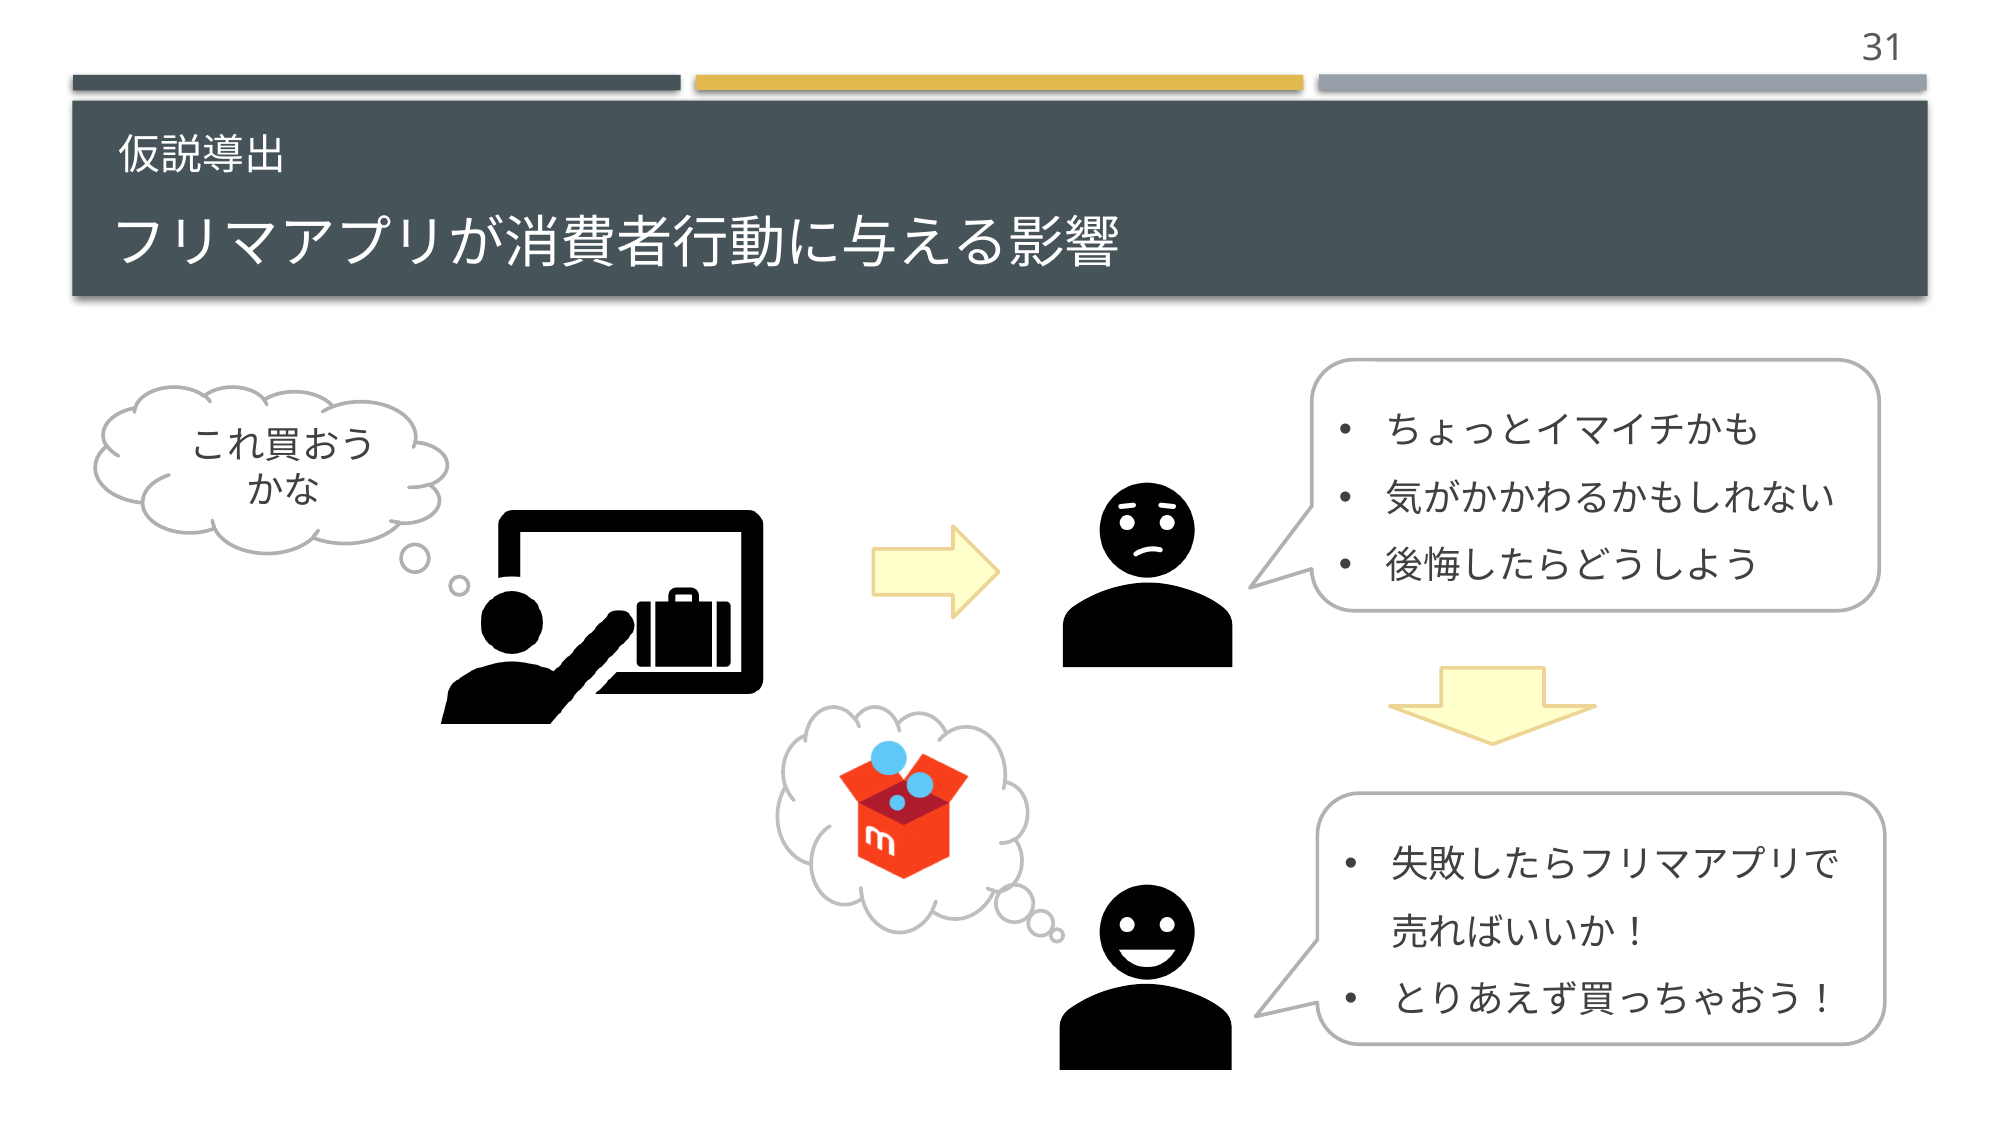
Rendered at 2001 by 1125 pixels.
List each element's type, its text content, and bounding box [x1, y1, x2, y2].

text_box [1060, 470, 1234, 669]
text_box 失敗したらフリマアプリで売ればいいか！ とりあえず買っちゃおう！ [1254, 791, 1887, 1047]
text_box [1388, 666, 1598, 746]
title フリマアプリが消費者行動に与える影響 [95, 115, 1905, 282]
text_box [871, 524, 1001, 620]
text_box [777, 705, 1028, 933]
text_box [1057, 871, 1233, 1072]
text_box 仮説導出 [103, 120, 522, 185]
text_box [94, 385, 779, 793]
text_box ちょっとイマイチかも 気がかかわるかもしれない 後悔したらどうしよう [1248, 357, 1882, 613]
slide_number 31 [1747, 19, 1920, 79]
